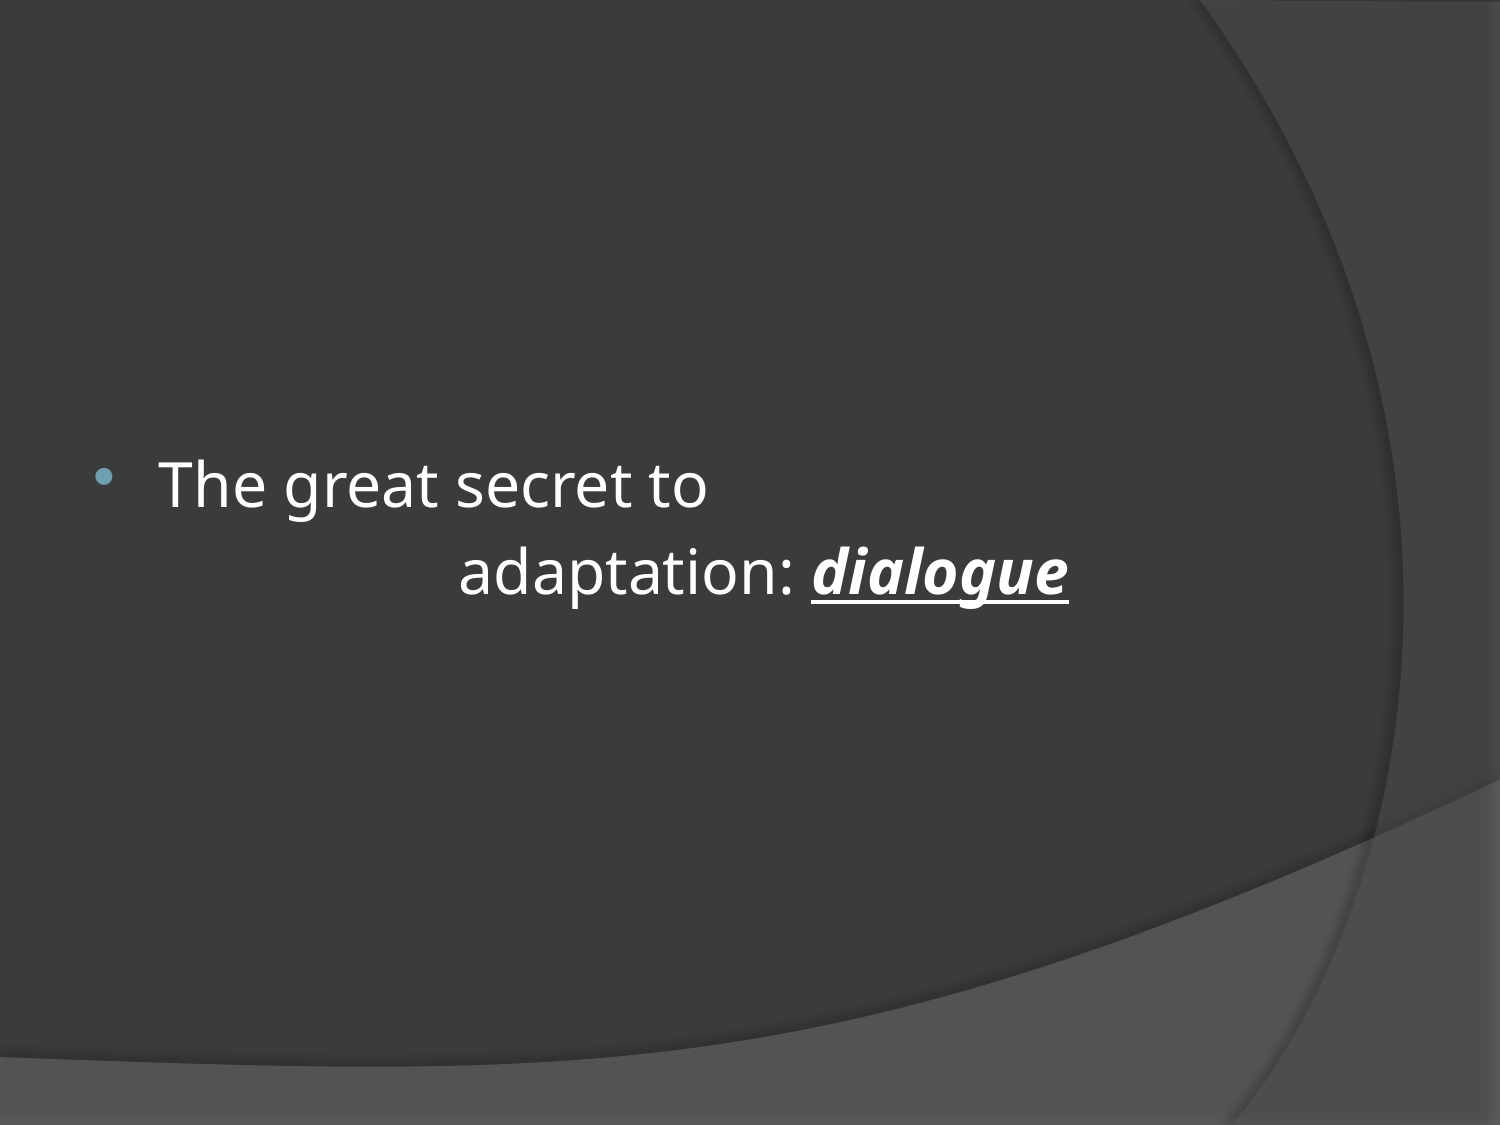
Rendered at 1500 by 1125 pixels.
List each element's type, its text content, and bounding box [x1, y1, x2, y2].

list The great secret to adaptation: dialogue [75, 262, 1300, 1005]
